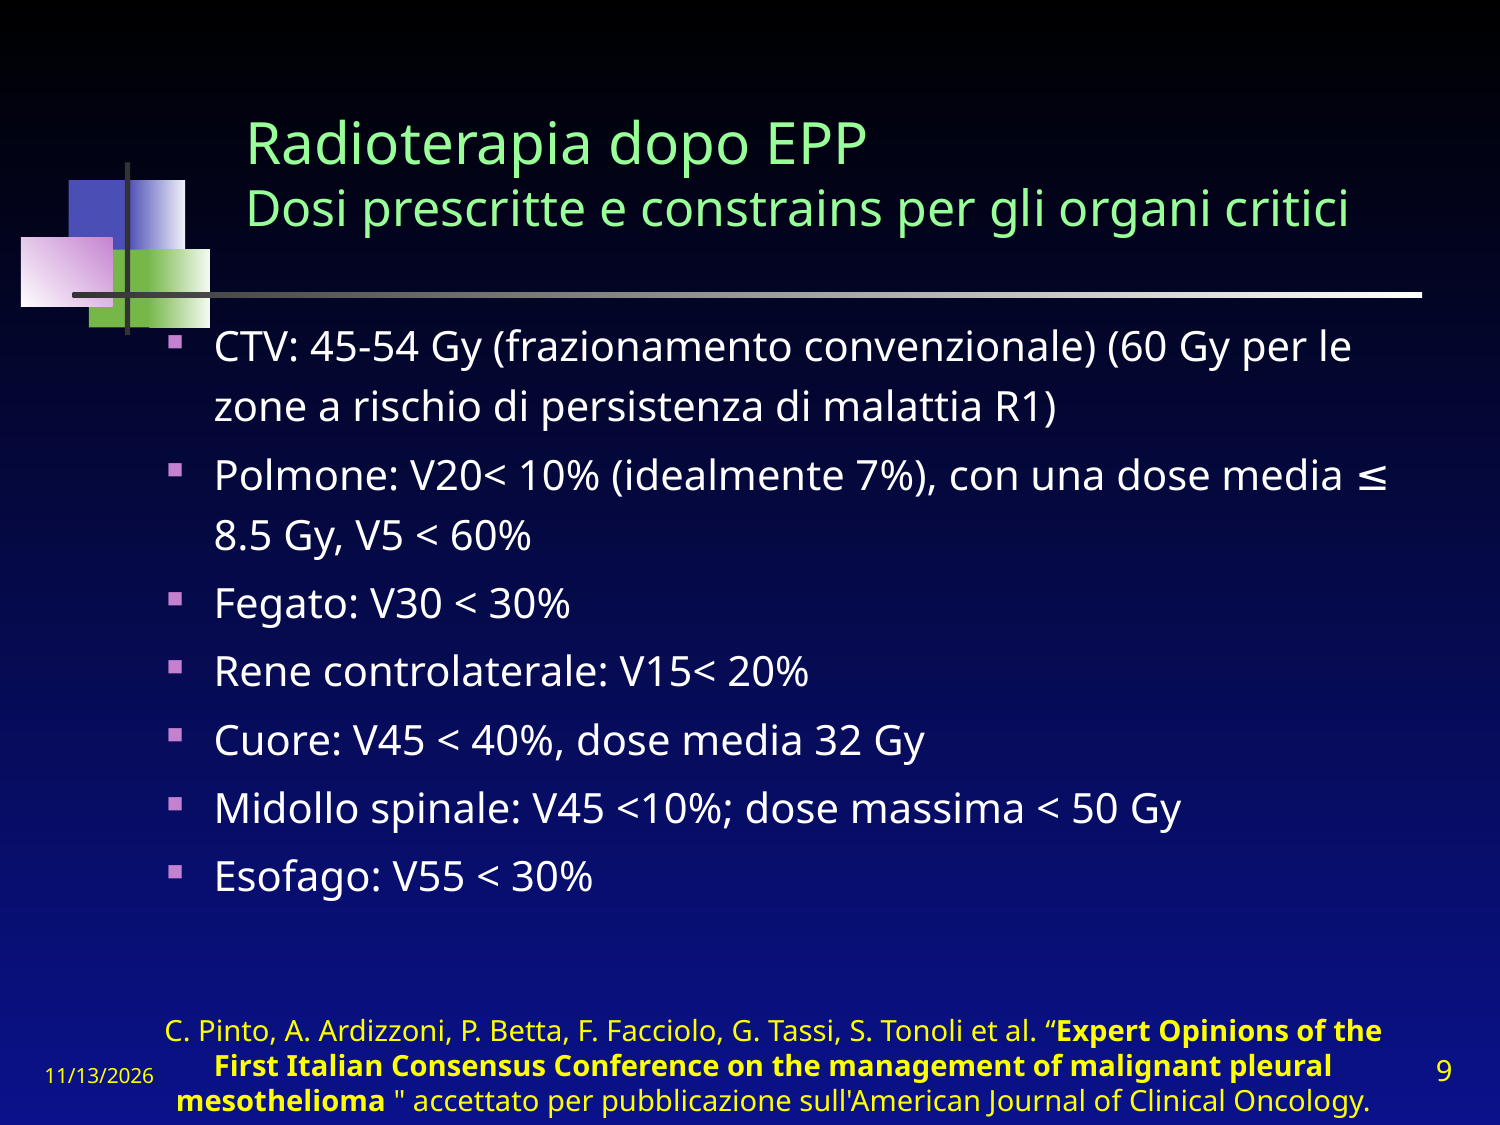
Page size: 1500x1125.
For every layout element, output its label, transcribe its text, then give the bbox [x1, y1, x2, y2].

title Radioterapia dopo EPP Dosi prescritte e constrains per gli organi critici [229, 34, 1468, 244]
list CTV: 45-54 Gy (frazionamento convenzionale) (60 Gy per le zone a rischio di persistenza di malattia R1) Polmone: V20< 10% (idealmente 7%), con una dose media ≤ 8.5 Gy, V5 < 60% Fegato: V30 < 30% Rene controlaterale: V15< 20% Cuore: V45 < 40%, dose media 32 Gy Midollo spinale: V45 <10%; dose massima < 50 Gy Esofago: V55 < 30% [76, 302, 1427, 1023]
slide_number 9 [1400, 1023, 1468, 1100]
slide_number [29, 1022, 147, 1099]
footer C. Pinto, A. Ardizzoni, P. Betta, F. Facciolo, G. Tassi, S. Tonoli et al. “Expert Opinions of the First Italian Consensus Conference on the management of malignant pleural mesothelioma " accettato per pubblicazione sull'American Journal of Clinical Oncology. [147, 1011, 1400, 1125]
